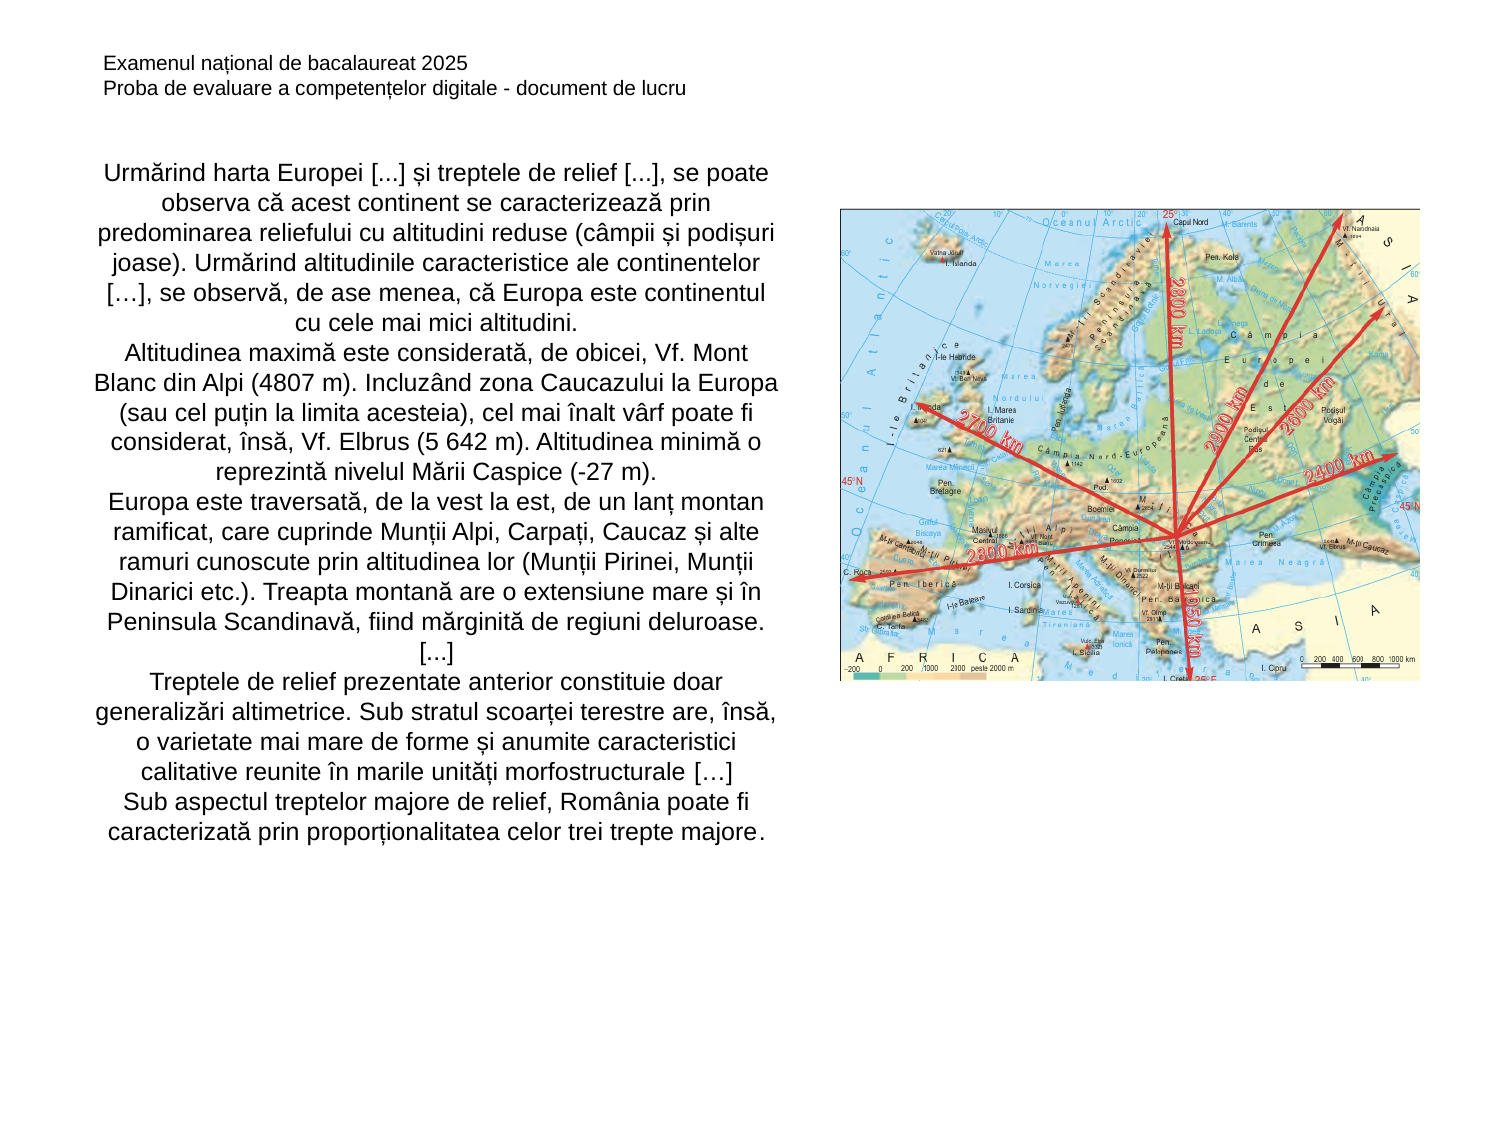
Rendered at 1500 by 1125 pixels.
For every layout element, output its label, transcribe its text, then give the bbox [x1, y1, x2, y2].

list Urmărind harta Europei [...] și treptele de relief [...], se poate observa că acest continent se caracterizează prin predominarea reliefului cu altitudini reduse (câmpii și podișuri joase). Urmărind altitudinile caracteristice ale continentelor […], se observă, de ase menea, că Europa este continentul cu cele mai mici altitudini. Altitudinea maximă este considerată, de obicei, Vf. Mont Blanc din Alpi (4807 m). Incluzând zona Caucazului la Europa (sau cel puțin la limita acesteia), cel mai înalt vârf poate fi considerat, însă, Vf. Elbrus (5 642 m). Altitudinea minimă o reprezintă nivelul Mării Caspice (-27 m). Europa este traversată, de la vest la est, de un lanț montan ramificat, care cuprinde Munții Alpi, Carpați, Caucaz și alte ramuri cunoscute prin altitudinea lor (Munții Pirinei, Munții Dinarici etc.). Treapta montană are o extensiune mare și în Peninsula Scandinavă, fiind mărginită de regiuni deluroase.[...] Treptele de relief prezentate anterior constituie doar generalizări altimetrice. Sub stratul scoarței terestre are, însă, o varietate mai mare de forme și anumite caracteristici calitative reunite în marile unități morfostructurale […] Sub aspectul treptelor majore de relief, România poate fi caracterizată prin proporționalitatea celor trei trepte majore. [76, 148, 798, 977]
picture [839, 207, 1420, 681]
text_box Examenul național de bacalaureat 2025 Proba de evaluare a competențelor digitale - document de lucru [88, 42, 1459, 108]
